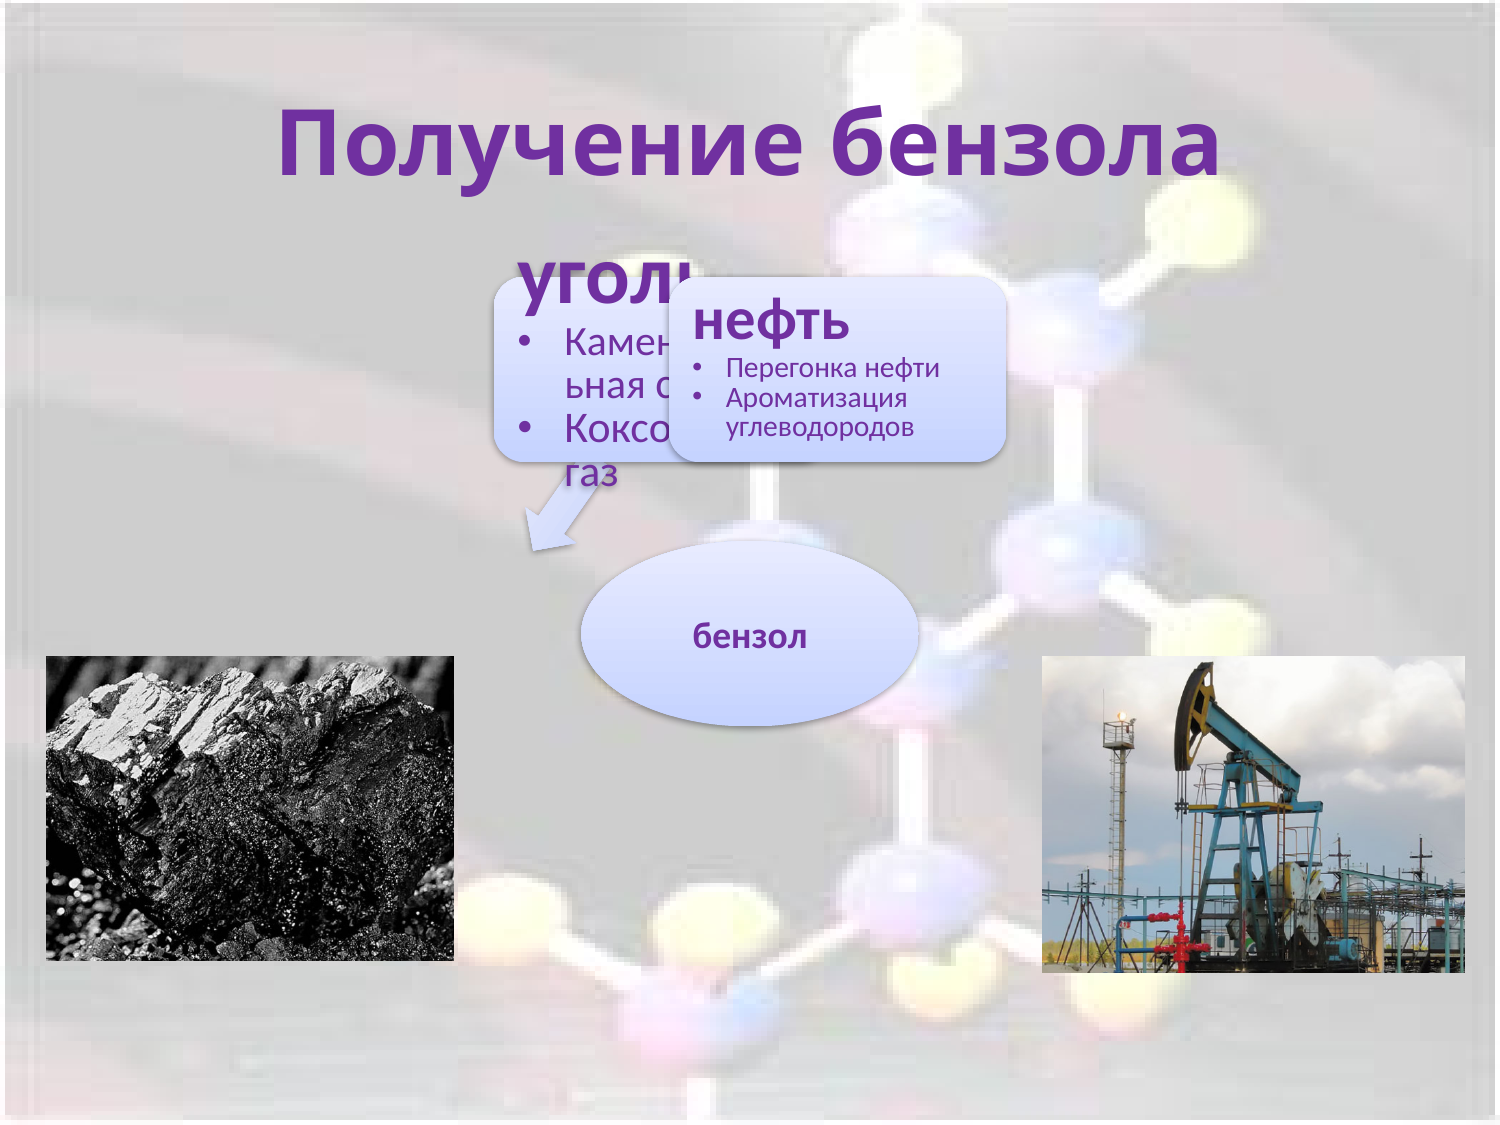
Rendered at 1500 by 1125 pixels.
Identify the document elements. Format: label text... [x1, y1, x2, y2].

picture [0, 0, 1500, 1125]
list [74, 262, 1426, 1006]
title Получение бензола [75, 45, 1425, 233]
